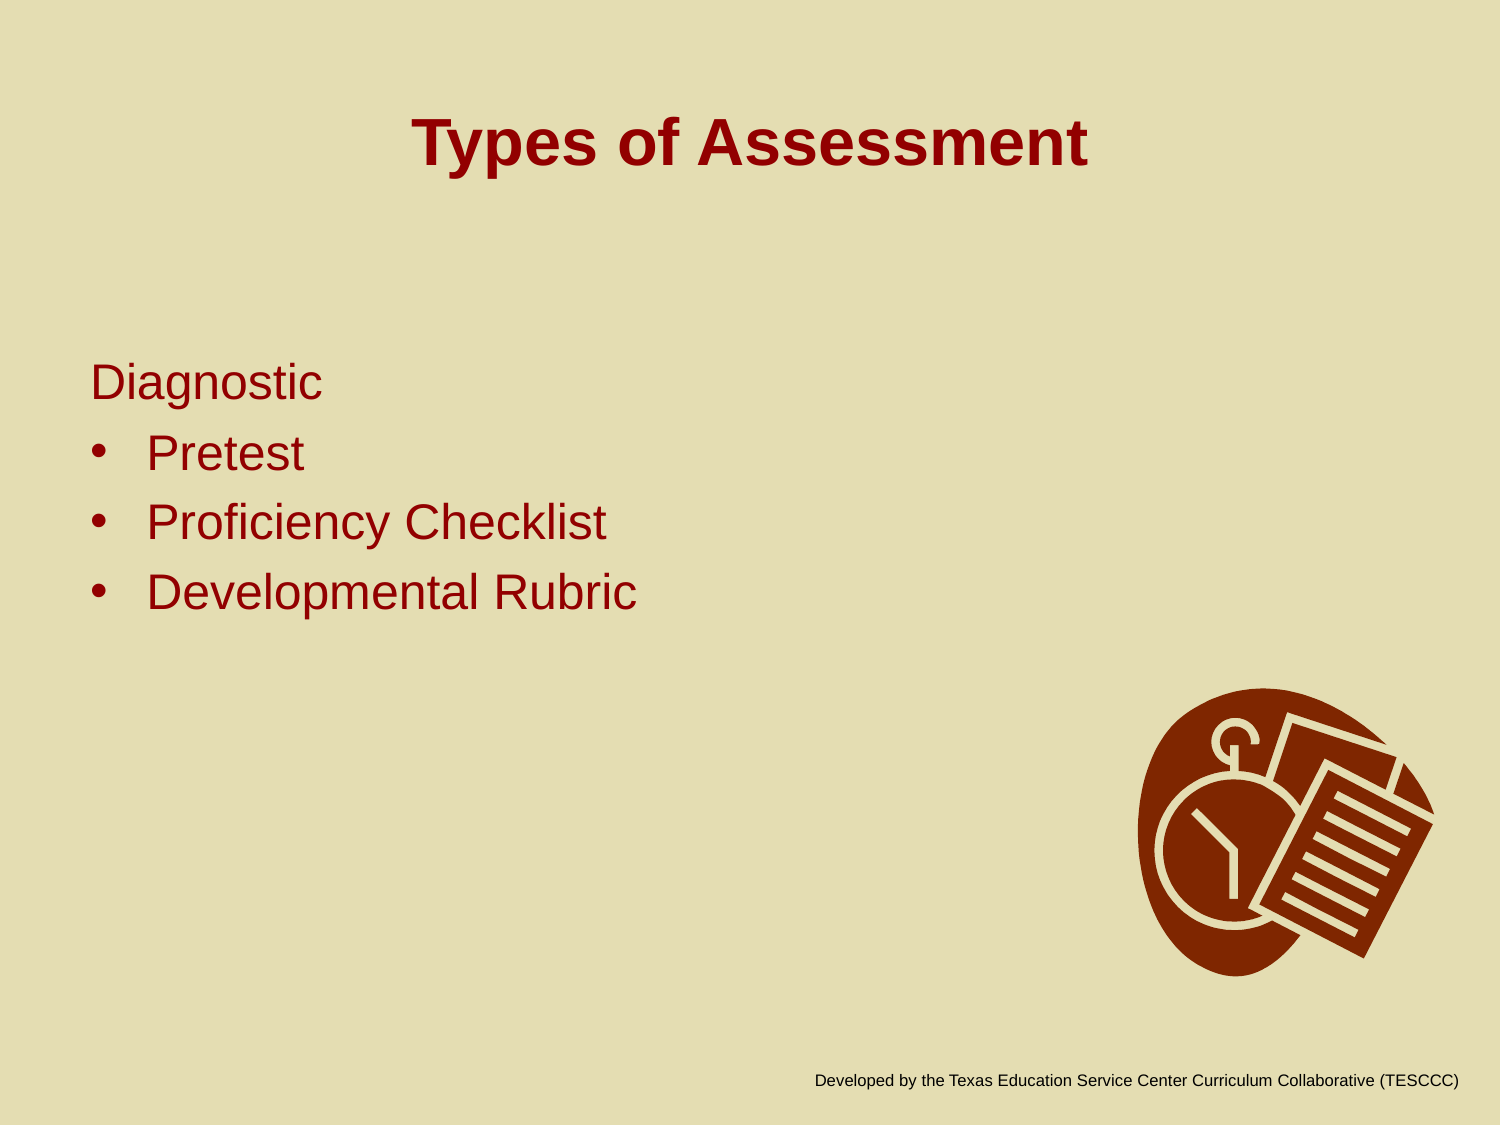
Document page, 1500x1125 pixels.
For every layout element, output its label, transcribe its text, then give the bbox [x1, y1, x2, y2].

picture [1137, 687, 1435, 977]
title Types of Assessment [74, 44, 1426, 233]
list Diagnostic Pretest Proficiency Checklist Developmental Rubric [74, 262, 738, 1006]
